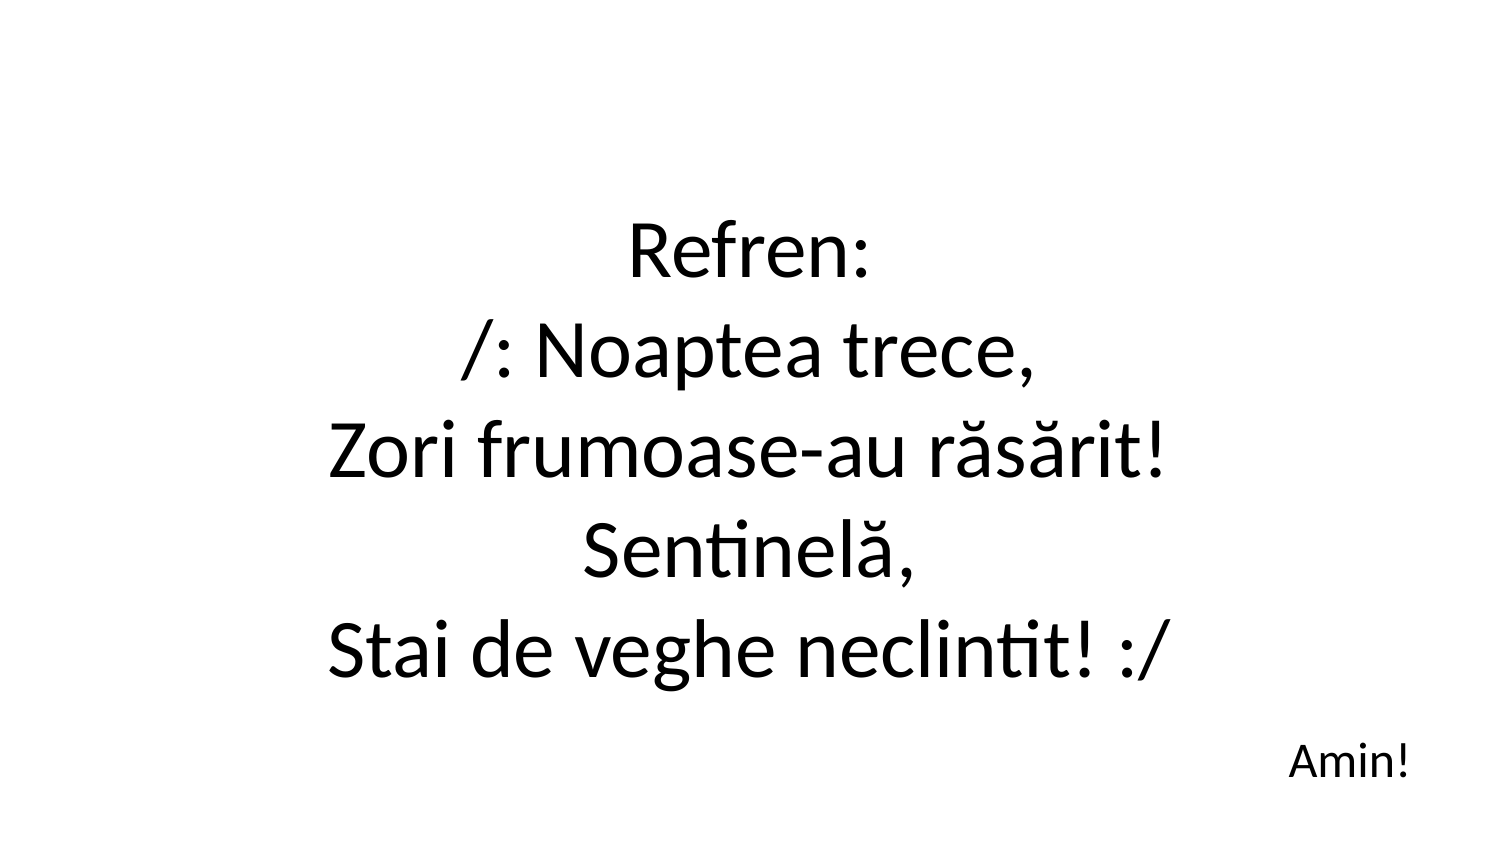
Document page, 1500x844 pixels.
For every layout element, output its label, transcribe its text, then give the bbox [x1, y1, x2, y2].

text_box Refren: /: Noaptea trece, Zori frumoase-au răsărit! Sentinelă, Stai de veghe neclintit! :/ [312, 142, 1188, 702]
text_box Amin! [1273, 674, 1427, 795]
